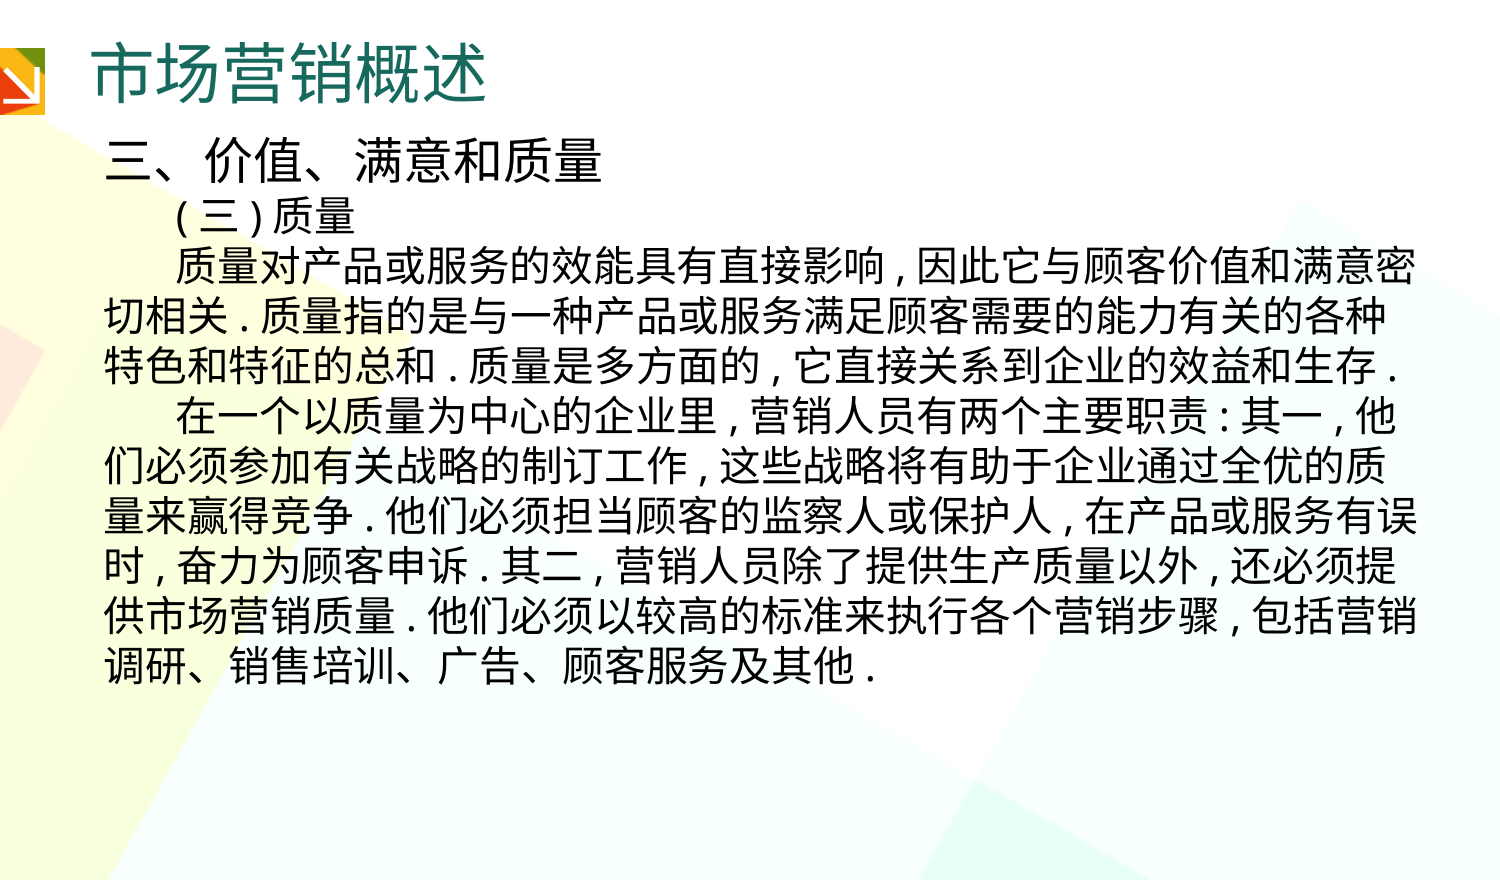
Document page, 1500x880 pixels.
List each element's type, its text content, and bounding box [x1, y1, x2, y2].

text_box 三、价值、满意和质量 (三)质量 质量对产品或服务的效能具有直接影响,因此它与顾客价值和满意密切相关.质量指的是与一种产品或服务满足顾客需要的能力有关的各种特色和特征的总和.质量是多方面的,它直接关系到企业的效益和生存. 在一个以质量为中心的企业里,营销人员有两个主要职责:其一,他们必须参加有关战略的制订工作,这些战略将有助于企业通过全优的质量来赢得竞争.他们必须担当顾客的监察人或保护人,在产品或服务有误时,奋力为顾客申诉.其二,营销人员除了提供生产质量以外,还必须提供市场营销质量.他们必须以较高的标准来执行各个营销步骤,包括营销调研、销售培训、广告、顾客服务及其他. [88, 122, 1442, 698]
text_box 市场营销概述 [73, 24, 504, 120]
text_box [0, 48, 45, 115]
